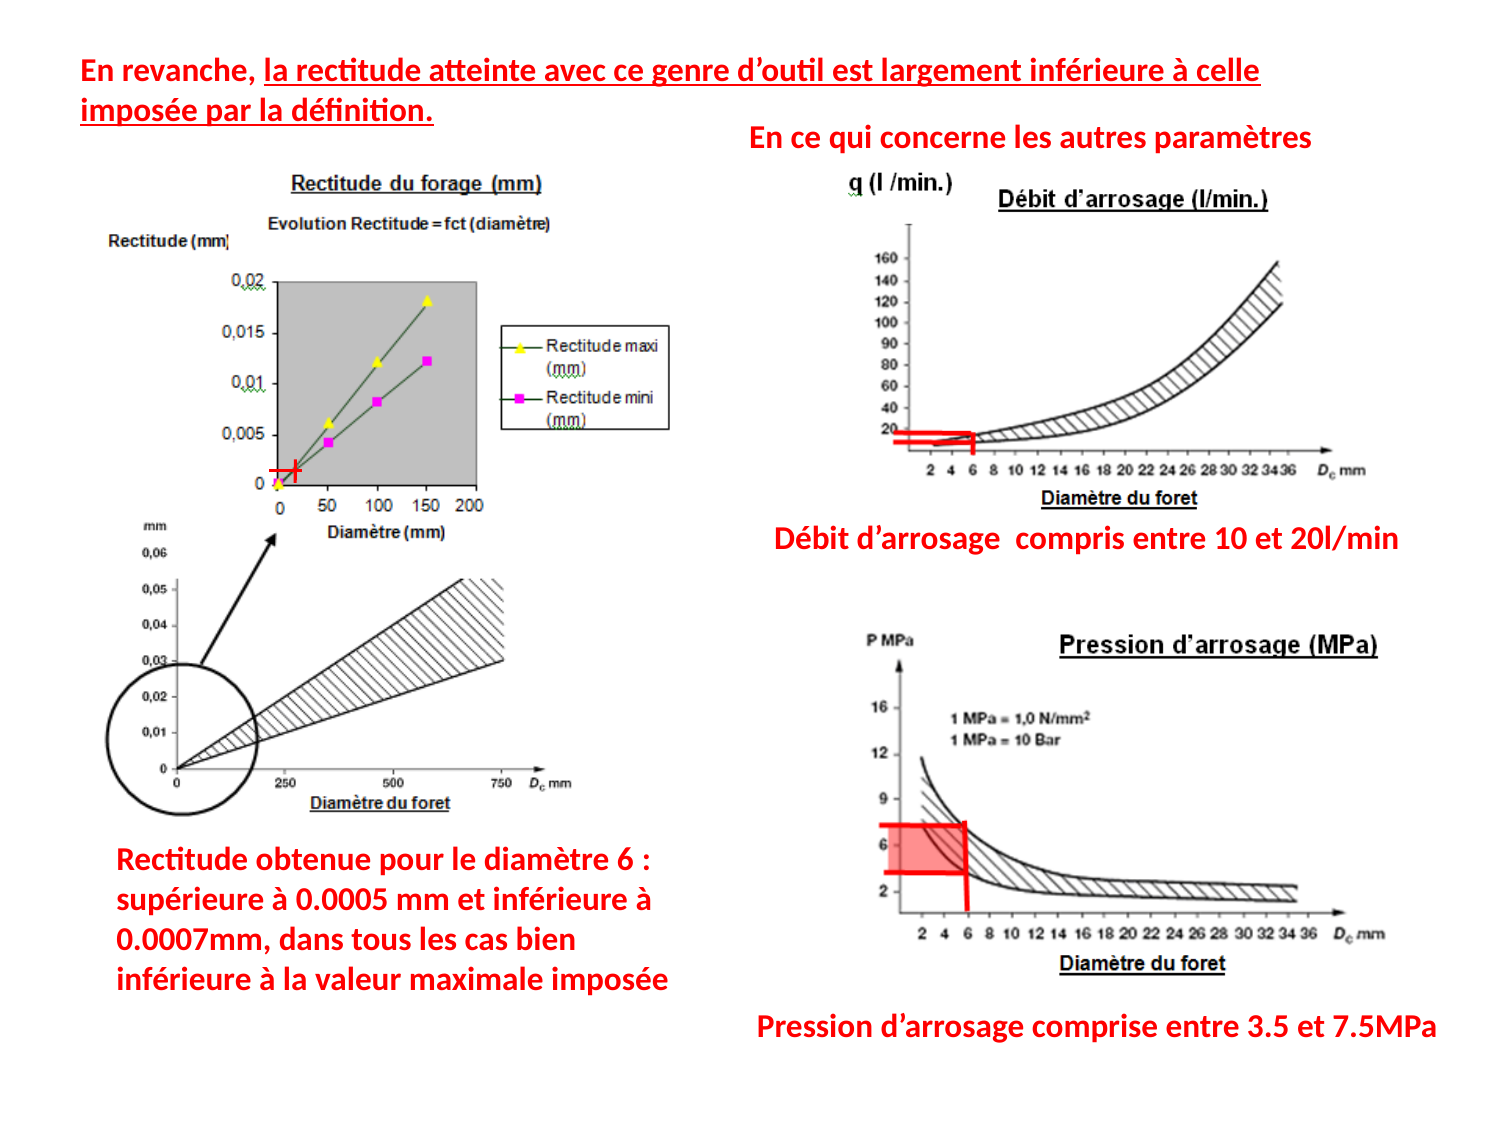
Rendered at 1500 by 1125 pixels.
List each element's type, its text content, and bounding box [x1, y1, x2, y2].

text_box Débit d’arrosage compris entre 10 et 20l/min [759, 509, 1474, 564]
picture [841, 608, 1412, 987]
text_box En revanche, la rectitude atteinte avec ce genre d’outil est largement inférieure à celle imposée par la définition. [65, 40, 1396, 176]
picture [821, 148, 1385, 519]
text_box En ce qui concerne les autres paramètres [734, 107, 1439, 163]
picture [72, 161, 706, 842]
text_box Rectitude obtenue pour le diamètre 6 : supérieure à 0.0005 mm et inférieure à 0.0007mm, dans tous les cas bien inférieure à la valeur maximale imposée [101, 849, 686, 1004]
text_box Pression d’arrosage comprise entre 3.5 et 7.5MPa [742, 996, 1468, 1052]
